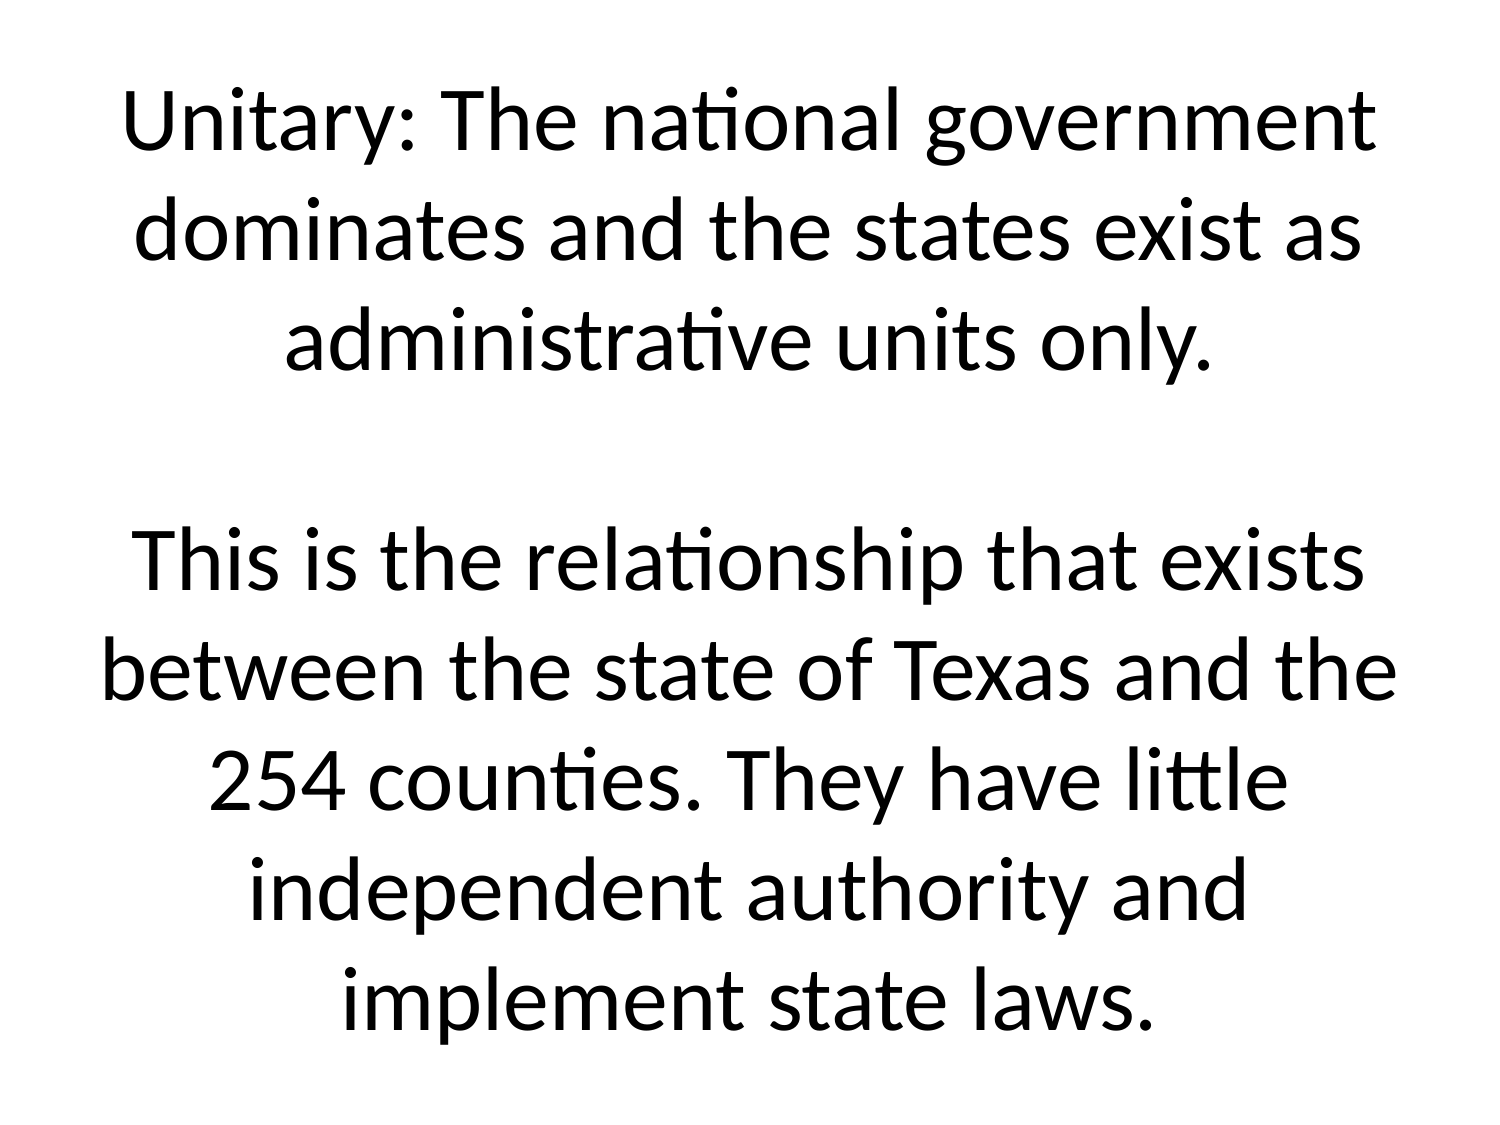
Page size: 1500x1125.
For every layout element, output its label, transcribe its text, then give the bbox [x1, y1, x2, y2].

title Unitary: The national government dominates and the states exist as administrative units only. This is the relationship that exists between the state of Texas and the 254 counties. They have little independent authority and implement state laws. [74, 44, 1426, 1063]
